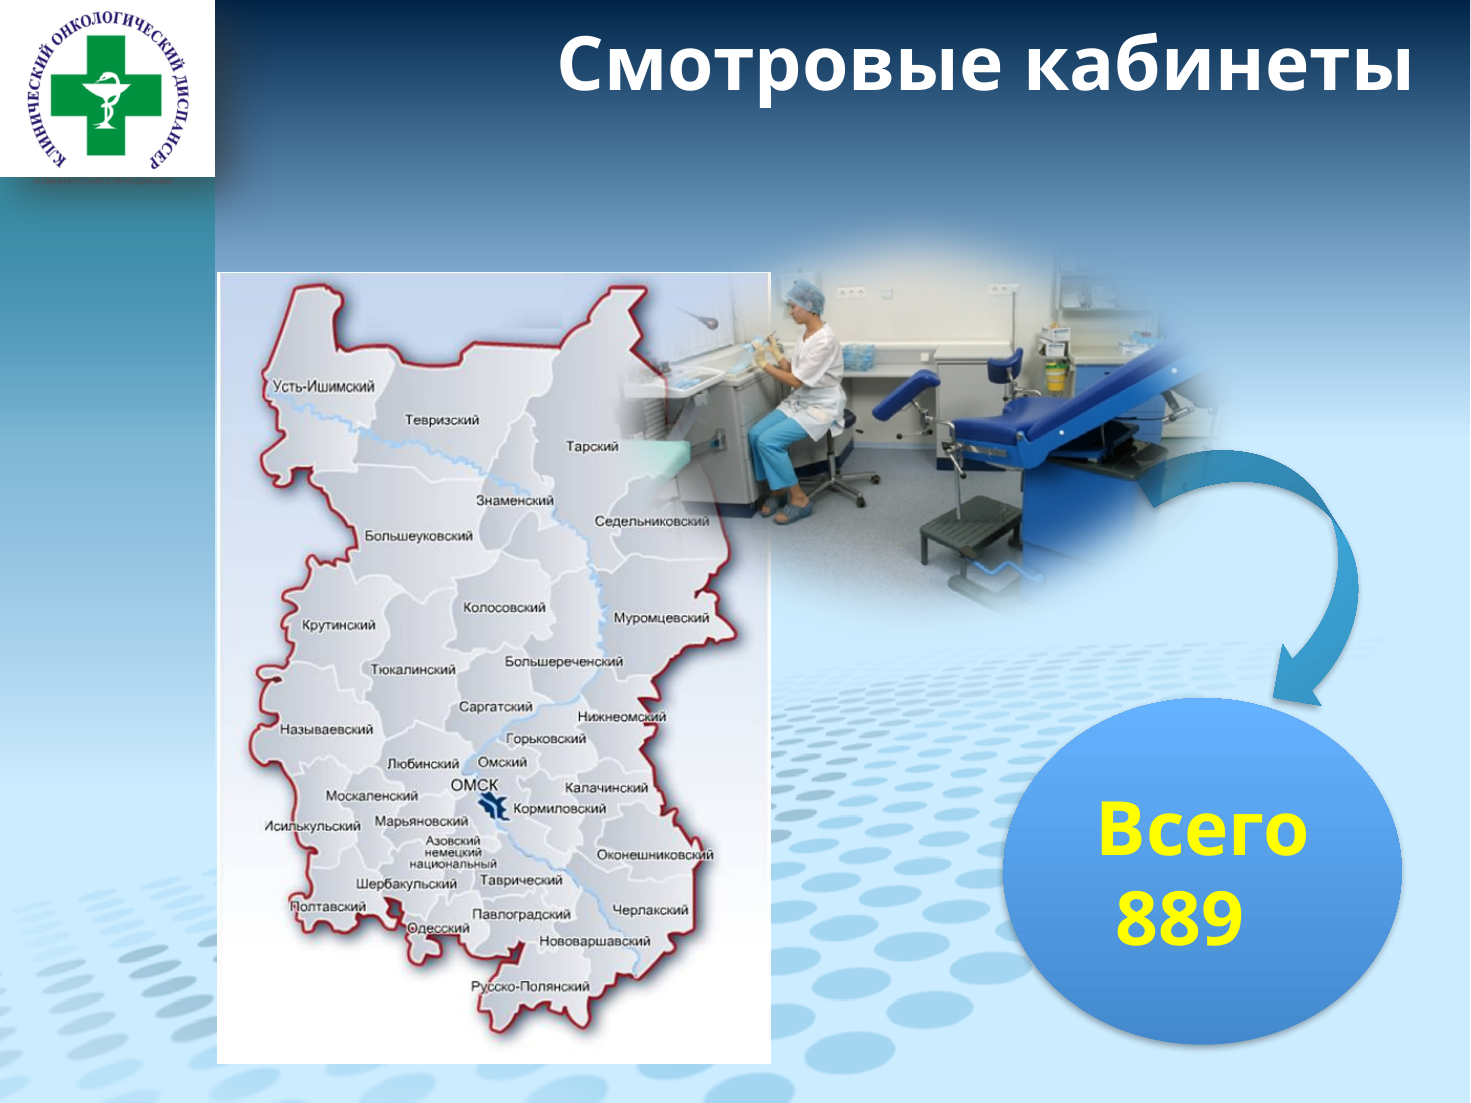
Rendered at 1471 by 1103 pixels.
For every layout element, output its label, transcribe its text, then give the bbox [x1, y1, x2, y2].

picture [0, 0, 215, 204]
picture [0, 184, 1384, 1103]
picture [228, 177, 236, 183]
text_box [1003, 698, 1402, 1045]
text_box Всего 889 [1081, 773, 1326, 968]
text_box Смотровые кабинеты [541, 7, 1431, 113]
text_box [1260, 455, 1359, 706]
